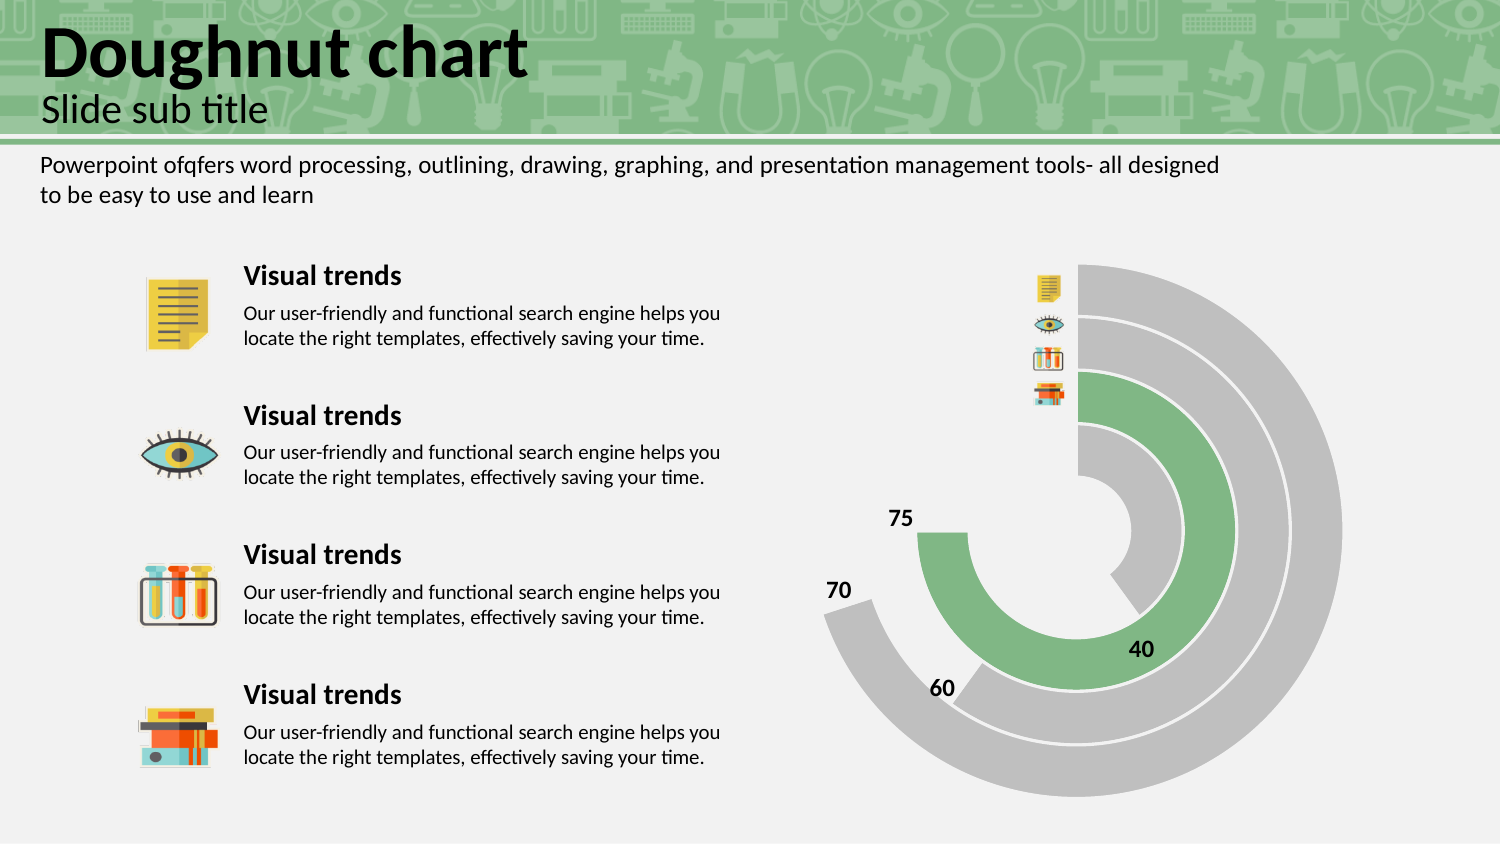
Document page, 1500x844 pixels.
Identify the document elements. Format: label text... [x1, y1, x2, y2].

picture [1031, 345, 1066, 372]
list Slide sub title [41, 108, 1365, 146]
picture [1035, 274, 1062, 305]
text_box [243, 679, 771, 791]
picture [1031, 313, 1066, 337]
picture [144, 277, 213, 355]
picture [136, 701, 221, 768]
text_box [243, 260, 771, 372]
picture [1031, 380, 1065, 407]
picture [0, 0, 1500, 134]
text_box Powerpoint ofqfers word processing, outlining, drawing, graphing, and presentation management tools- all designed to be easy to use and learn [40, 148, 1247, 209]
list Doughnut chart [41, 19, 1365, 108]
chart [783, 251, 1369, 810]
picture [135, 426, 223, 484]
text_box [243, 539, 771, 651]
picture [135, 561, 222, 629]
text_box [243, 399, 771, 512]
